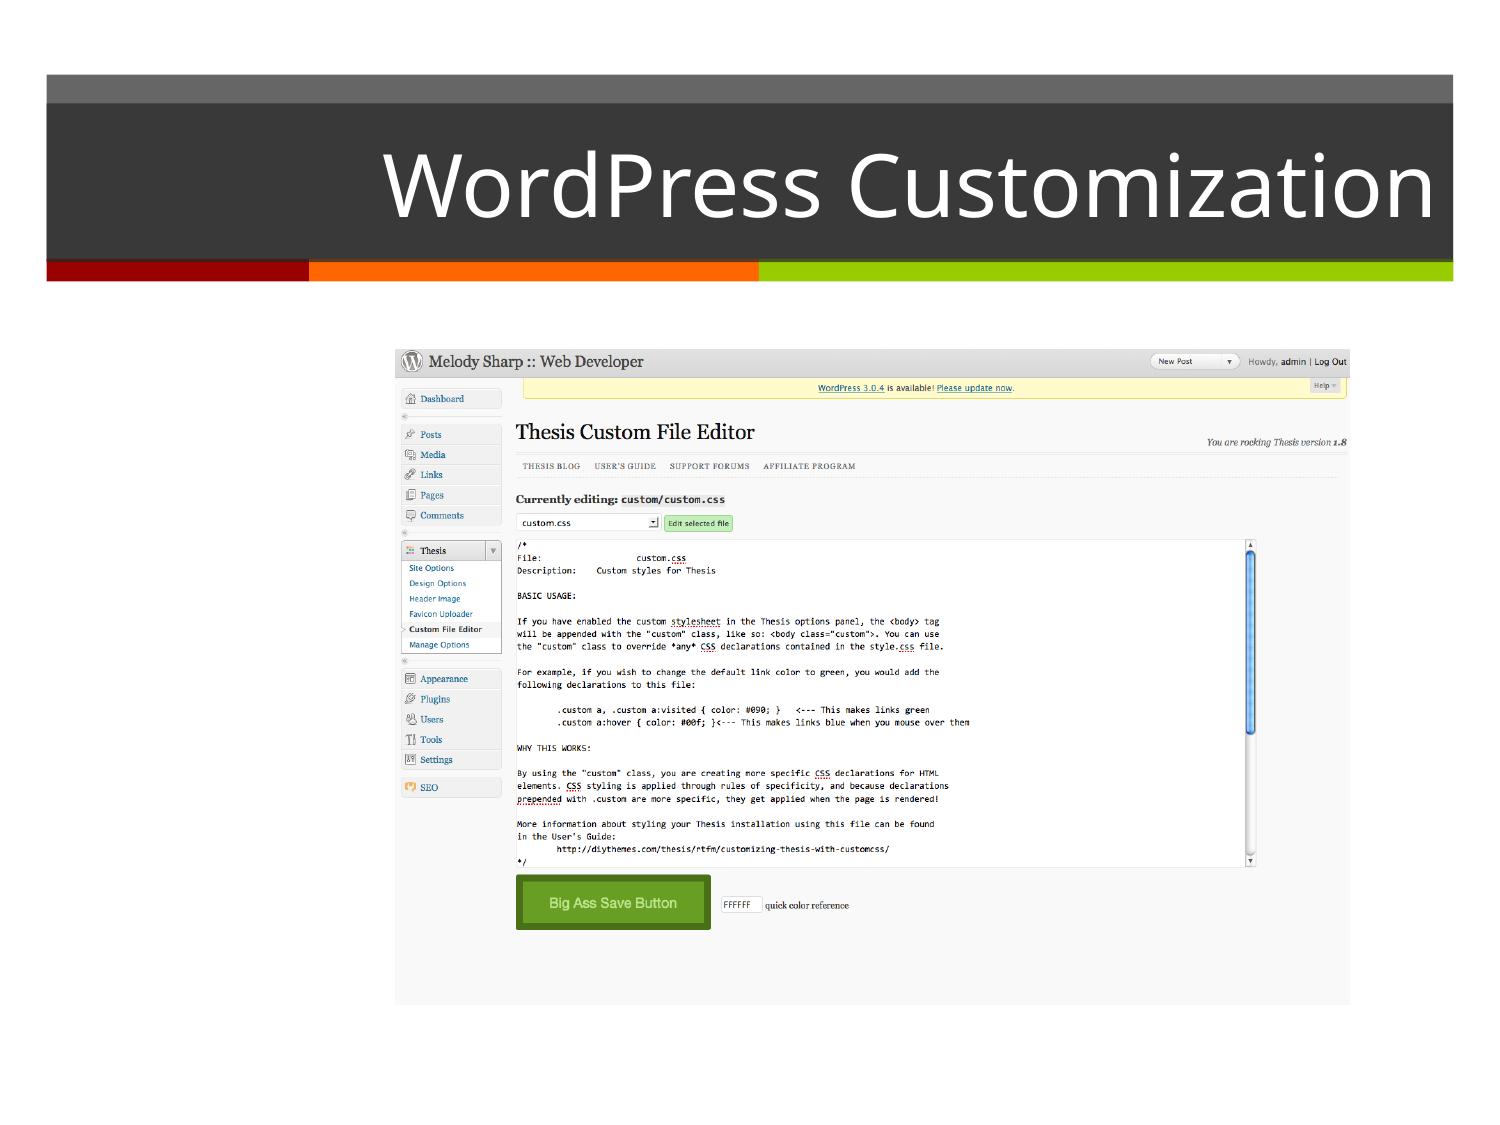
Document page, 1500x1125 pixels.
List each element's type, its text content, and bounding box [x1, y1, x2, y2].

title WordPress Customization [46, 103, 1454, 263]
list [291, 349, 1454, 1006]
